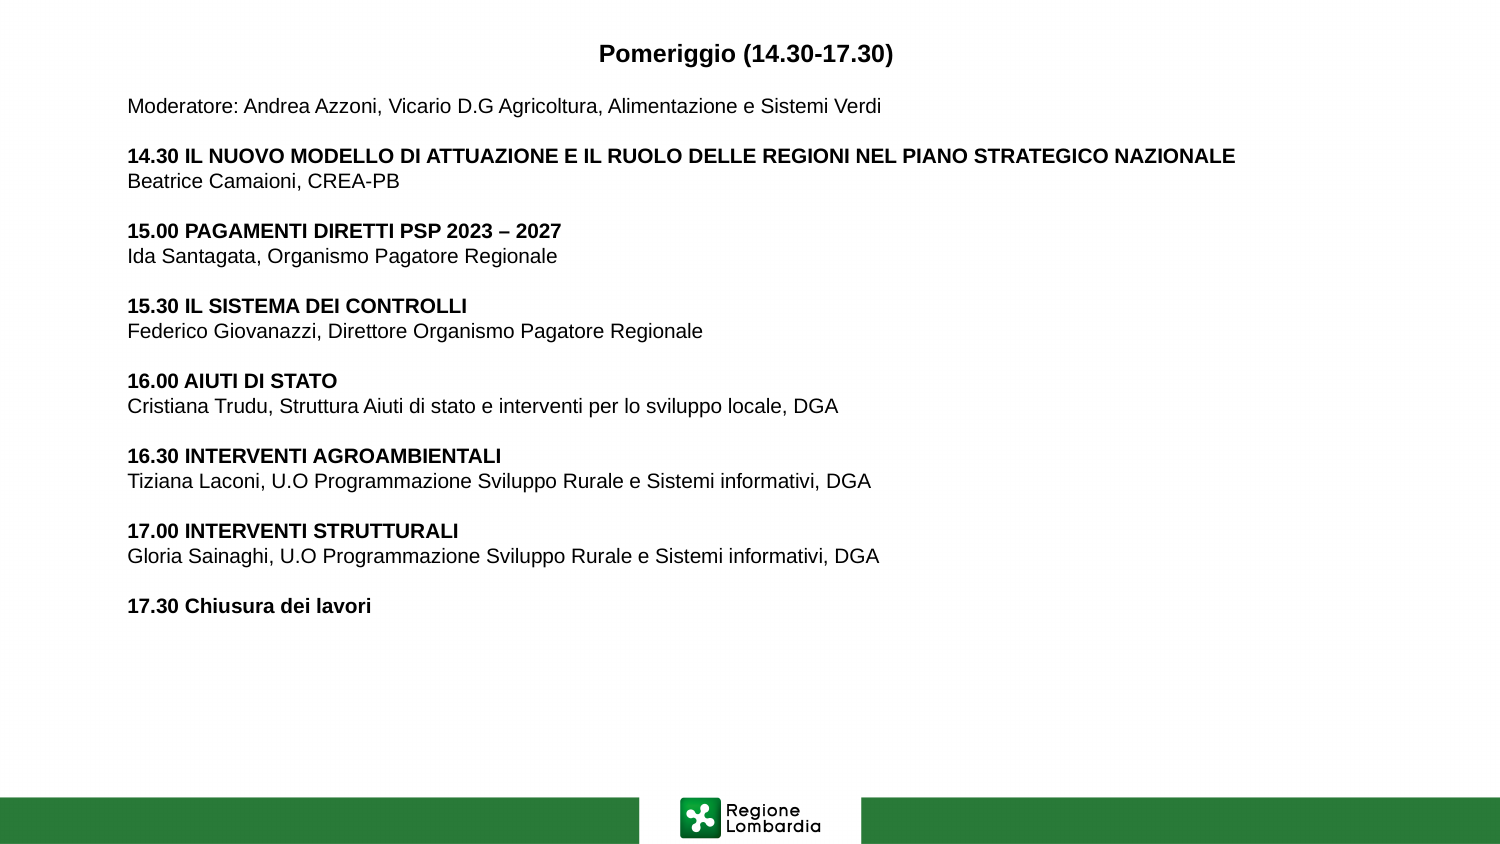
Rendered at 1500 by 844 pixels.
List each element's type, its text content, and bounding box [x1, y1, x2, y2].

picture [0, 0, 1500, 844]
subtitle Pomeriggio (14.30-17.30) Moderatore: Andrea Azzoni, Vicario D.G Agricoltura, Alimentazione e Sistemi Verdi 14.30 IL NUOVO MODELLO DI ATTUAZIONE E IL RUOLO DELLE REGIONI NEL PIANO STRATEGICO NAZIONALE Beatrice Camaioni, CREA-PB 15.00 PAGAMENTI DIRETTI PSP 2023 – 2027 Ida Santagata, Organismo Pagatore Regionale 15.30 IL SISTEMA DEI CONTROLLI Federico Giovanazzi, Direttore Organismo Pagatore Regionale 16.00 AIUTI DI STATO Cristiana Trudu, Struttura Aiuti di stato e interventi per lo sviluppo locale, DGA 16.30 INTERVENTI AGROAMBIENTALI Tiziana Laconi, U.O Programmazione Sviluppo Rurale e Sistemi informativi, DGA 17.00 INTERVENTI STRUTTURALI Gloria Sainaghi, U.O Programmazione Sviluppo Rurale e Sistemi informativi, DGA 17.30 Chiusura dei lavori [112, 30, 1388, 773]
